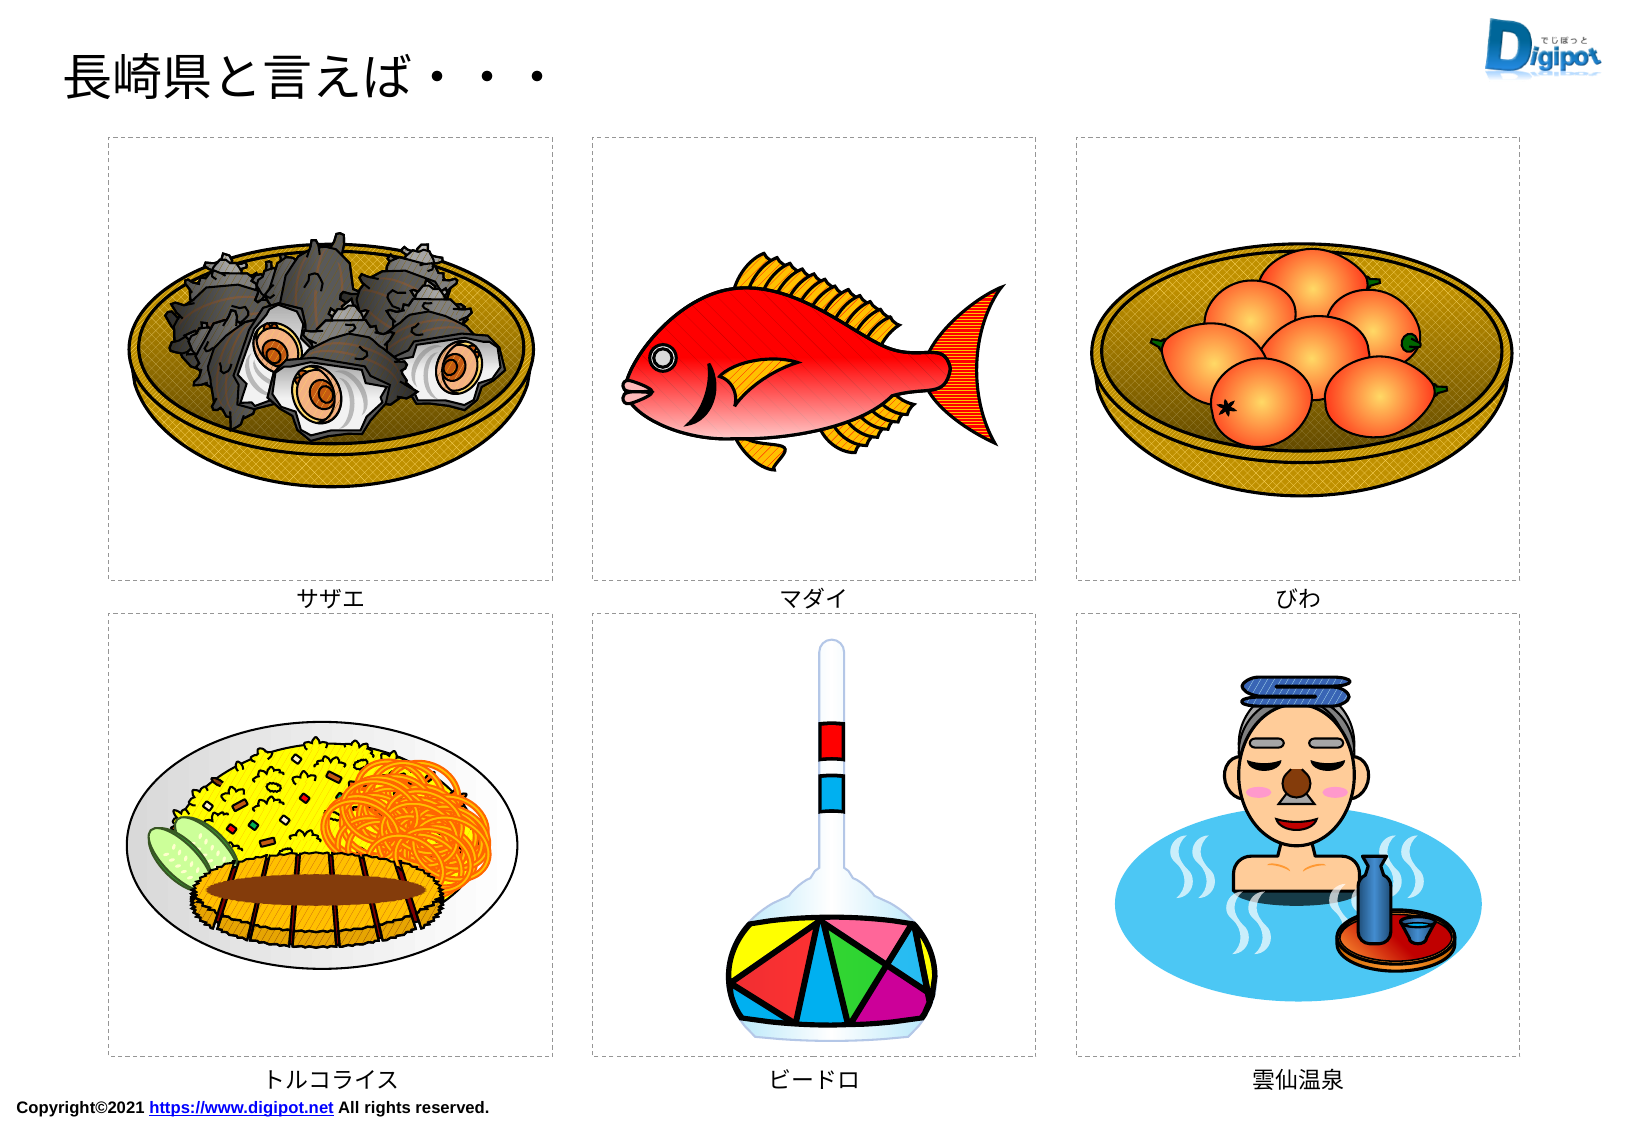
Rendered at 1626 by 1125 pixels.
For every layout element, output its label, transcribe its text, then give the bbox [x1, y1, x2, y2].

text_box びわ [1071, 577, 1525, 620]
text_box トルコライス [104, 1058, 558, 1101]
text_box 長崎県と言えば・・・ [47, 38, 578, 113]
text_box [128, 228, 534, 487]
text_box サザエ [104, 577, 558, 620]
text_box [126, 721, 518, 970]
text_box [622, 252, 1002, 474]
text_box マダイ [587, 577, 1041, 620]
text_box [1114, 676, 1483, 1002]
text_box ビードロ [587, 1058, 1041, 1101]
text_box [1091, 243, 1513, 497]
text_box 雲仙温泉 [1071, 1058, 1525, 1101]
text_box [726, 639, 937, 1042]
picture [1485, 18, 1602, 82]
